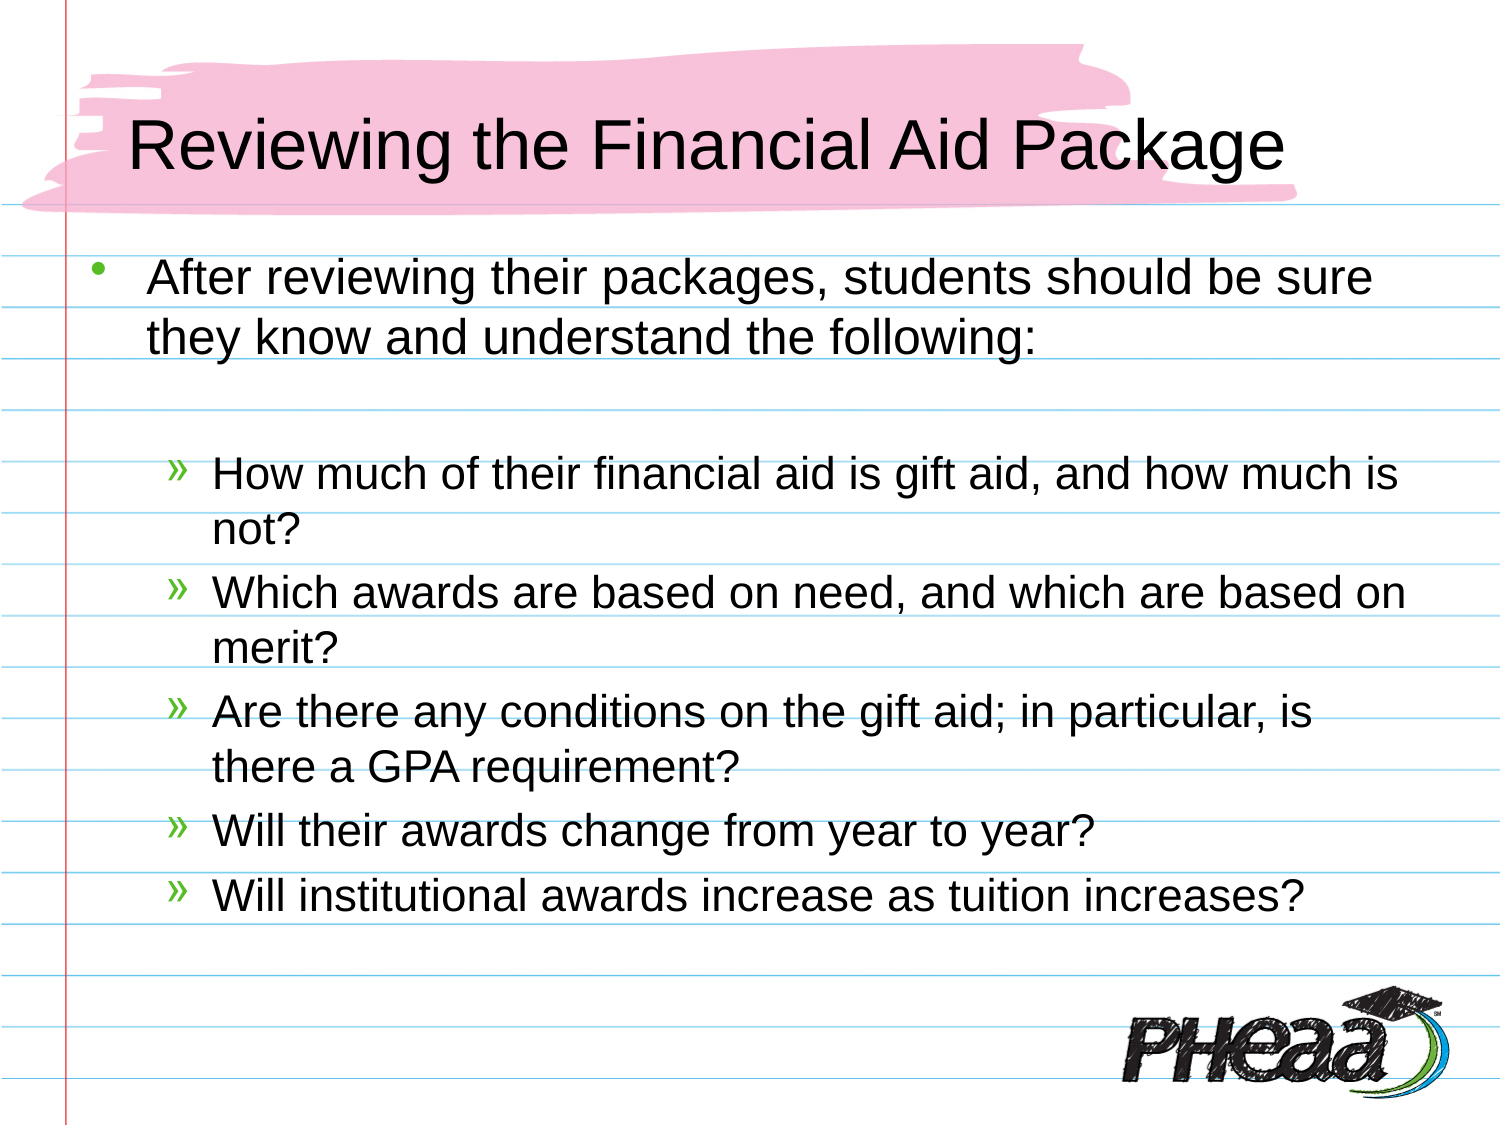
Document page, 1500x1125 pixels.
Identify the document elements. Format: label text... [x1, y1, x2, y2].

picture [0, 0, 1500, 1125]
title Reviewing the Financial Aid Package [112, 82, 1463, 200]
list After reviewing their packages, students should be sure they know and understand the following: How much of their financial aid is gift aid, and how much is not? Which awards are based on need, and which are based on merit? Are there any conditions on the gift aid; in particular, is there a GPA requirement? Will their awards change from year to year? Will institutional awards increase as tuition increases? [75, 237, 1425, 1050]
